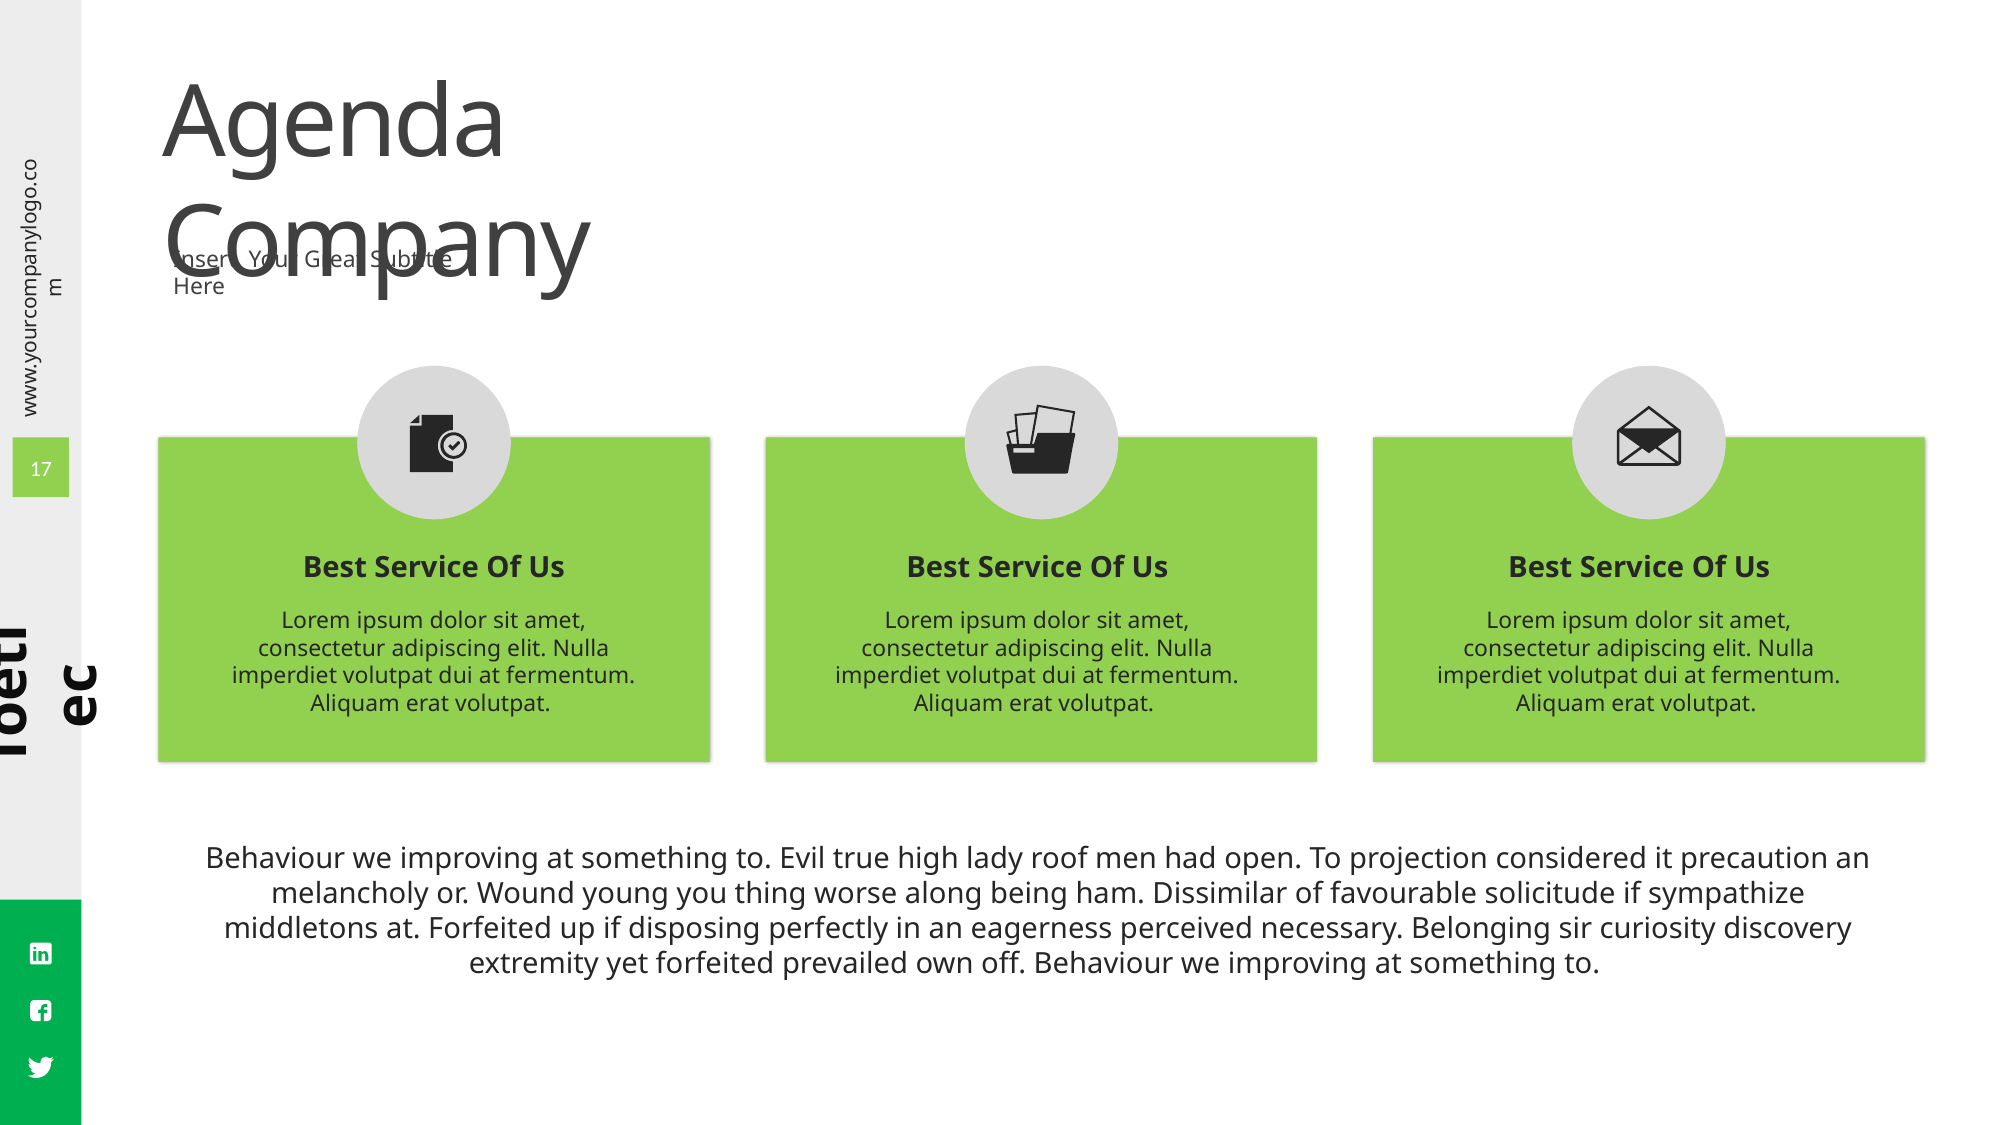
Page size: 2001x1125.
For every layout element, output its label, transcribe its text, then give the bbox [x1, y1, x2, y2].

text_box Insert Your Great Subtitle Here [158, 237, 512, 307]
text_box [1571, 364, 1727, 521]
text_box [963, 364, 1120, 521]
text_box Lorem ipsum dolor sit amet, consectetur adipiscing elit. Nulla imperdiet volutpat dui at fermentum. Aliquam erat volutpat. [812, 598, 1263, 724]
text_box [356, 364, 512, 521]
text_box Agenda Company [147, 116, 677, 236]
text_box [1372, 436, 1926, 763]
slide_number 17 [12, 437, 69, 498]
text_box [157, 436, 711, 763]
text_box Best Service Of Us [846, 528, 1228, 598]
text_box Behaviour we improving at something to. Evil true high lady roof men had open. To projection considered it precaution an melancholy or. Wound young you thing worse along being ham. Dissimilar of favourable solicitude if sympathize middletons at. Forfeited up if disposing perfectly in an eagerness perceived necessary. Belonging sir curiosity discovery extremity yet forfeited prevailed own off. Behaviour we improving at something to. [185, 831, 1892, 987]
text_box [1006, 404, 1076, 474]
text_box Best Service Of Us [1448, 528, 1830, 598]
text_box Lorem ipsum dolor sit amet, consectetur adipiscing elit. Nulla imperdiet volutpat dui at fermentum. Aliquam erat volutpat. [1414, 598, 1865, 724]
text_box [765, 436, 1318, 763]
text_box Best Service Of Us [243, 528, 625, 598]
text_box Lorem ipsum dolor sit amet, consectetur adipiscing elit. Nulla imperdiet volutpat dui at fermentum. Aliquam erat volutpat. [208, 598, 660, 724]
text_box [1616, 405, 1682, 466]
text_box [409, 414, 467, 473]
